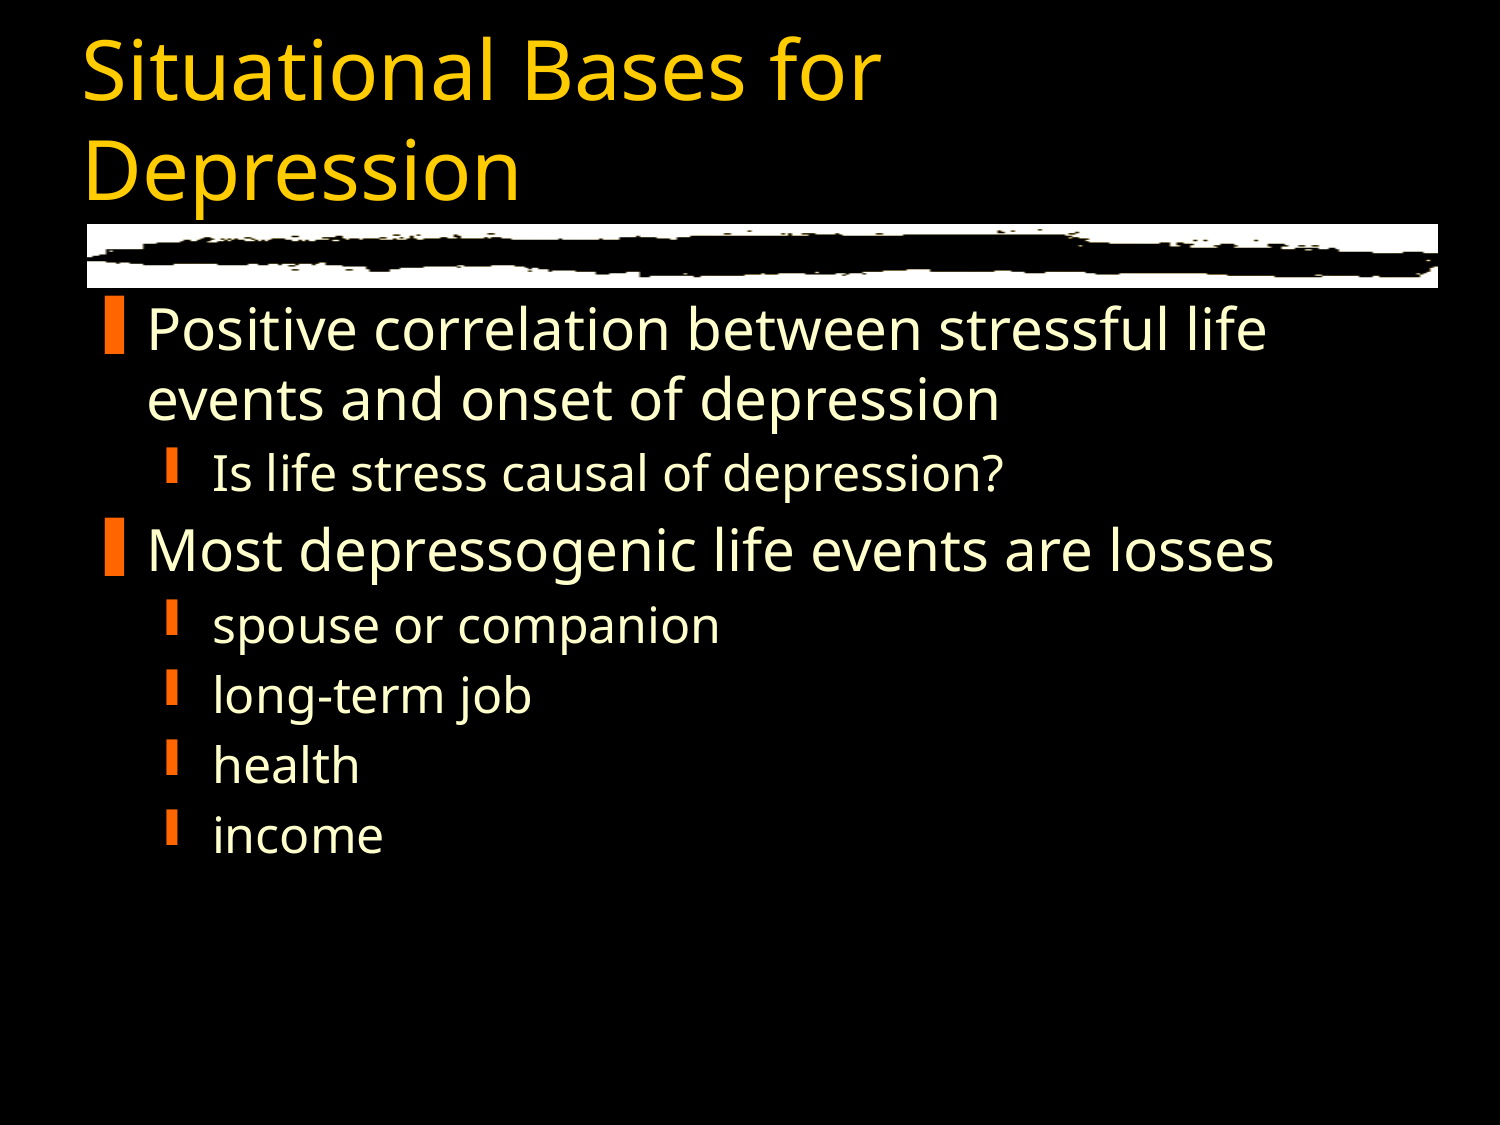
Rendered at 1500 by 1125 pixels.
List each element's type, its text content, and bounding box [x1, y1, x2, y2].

list Positive correlation between stressful life events and onset of depression Is life stress causal of depression? Most depressogenic life events are losses spouse or companion long-term job health income [74, 284, 1463, 1013]
title Situational Bases for Depression [66, 37, 1342, 226]
